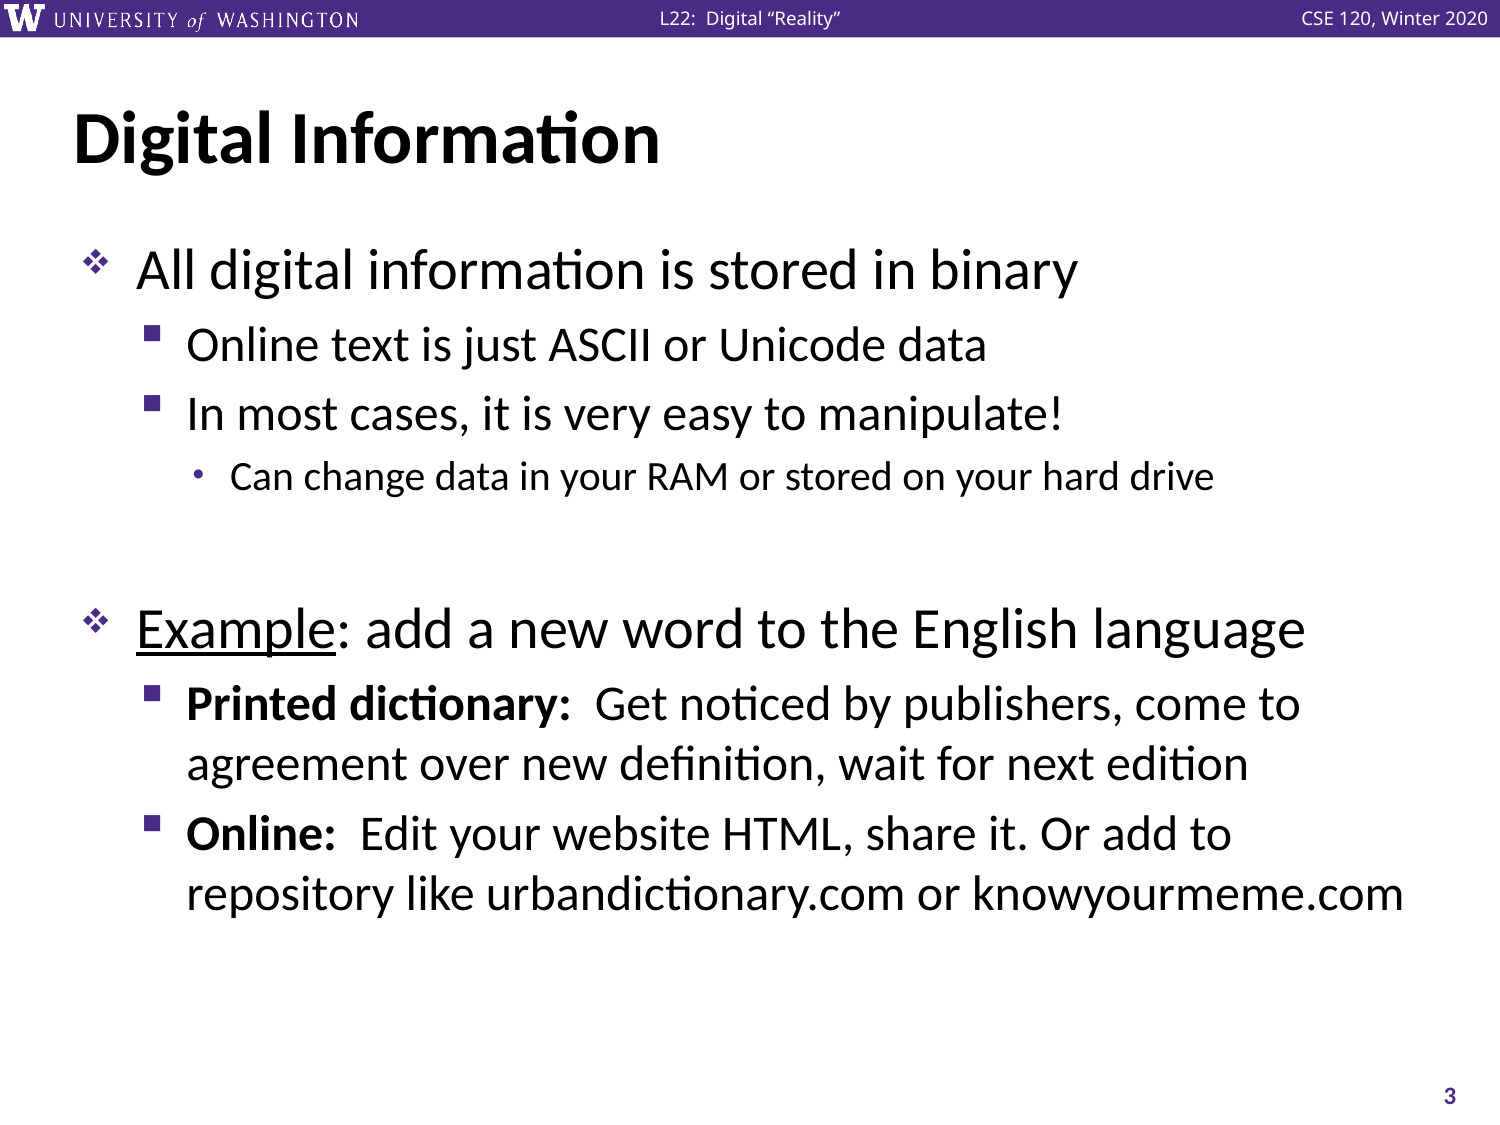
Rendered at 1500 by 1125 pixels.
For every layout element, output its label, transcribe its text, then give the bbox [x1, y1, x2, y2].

picture [4, 4, 358, 32]
slide_number 3 [1400, 1065, 1500, 1125]
title Digital Information [58, 71, 1438, 197]
list All digital information is stored in binary Online text is just ASCII or Unicode data In most cases, it is very easy to manipulate! Can change data in your RAM or stored on your hard drive Example: add a new word to the English language Printed dictionary: Get noticed by publishers, come to agreement over new definition, wait for next edition Online: Edit your website HTML, share it. Or add to repository like urbandictionary.com or knowyourmeme.com [64, 223, 1438, 1040]
